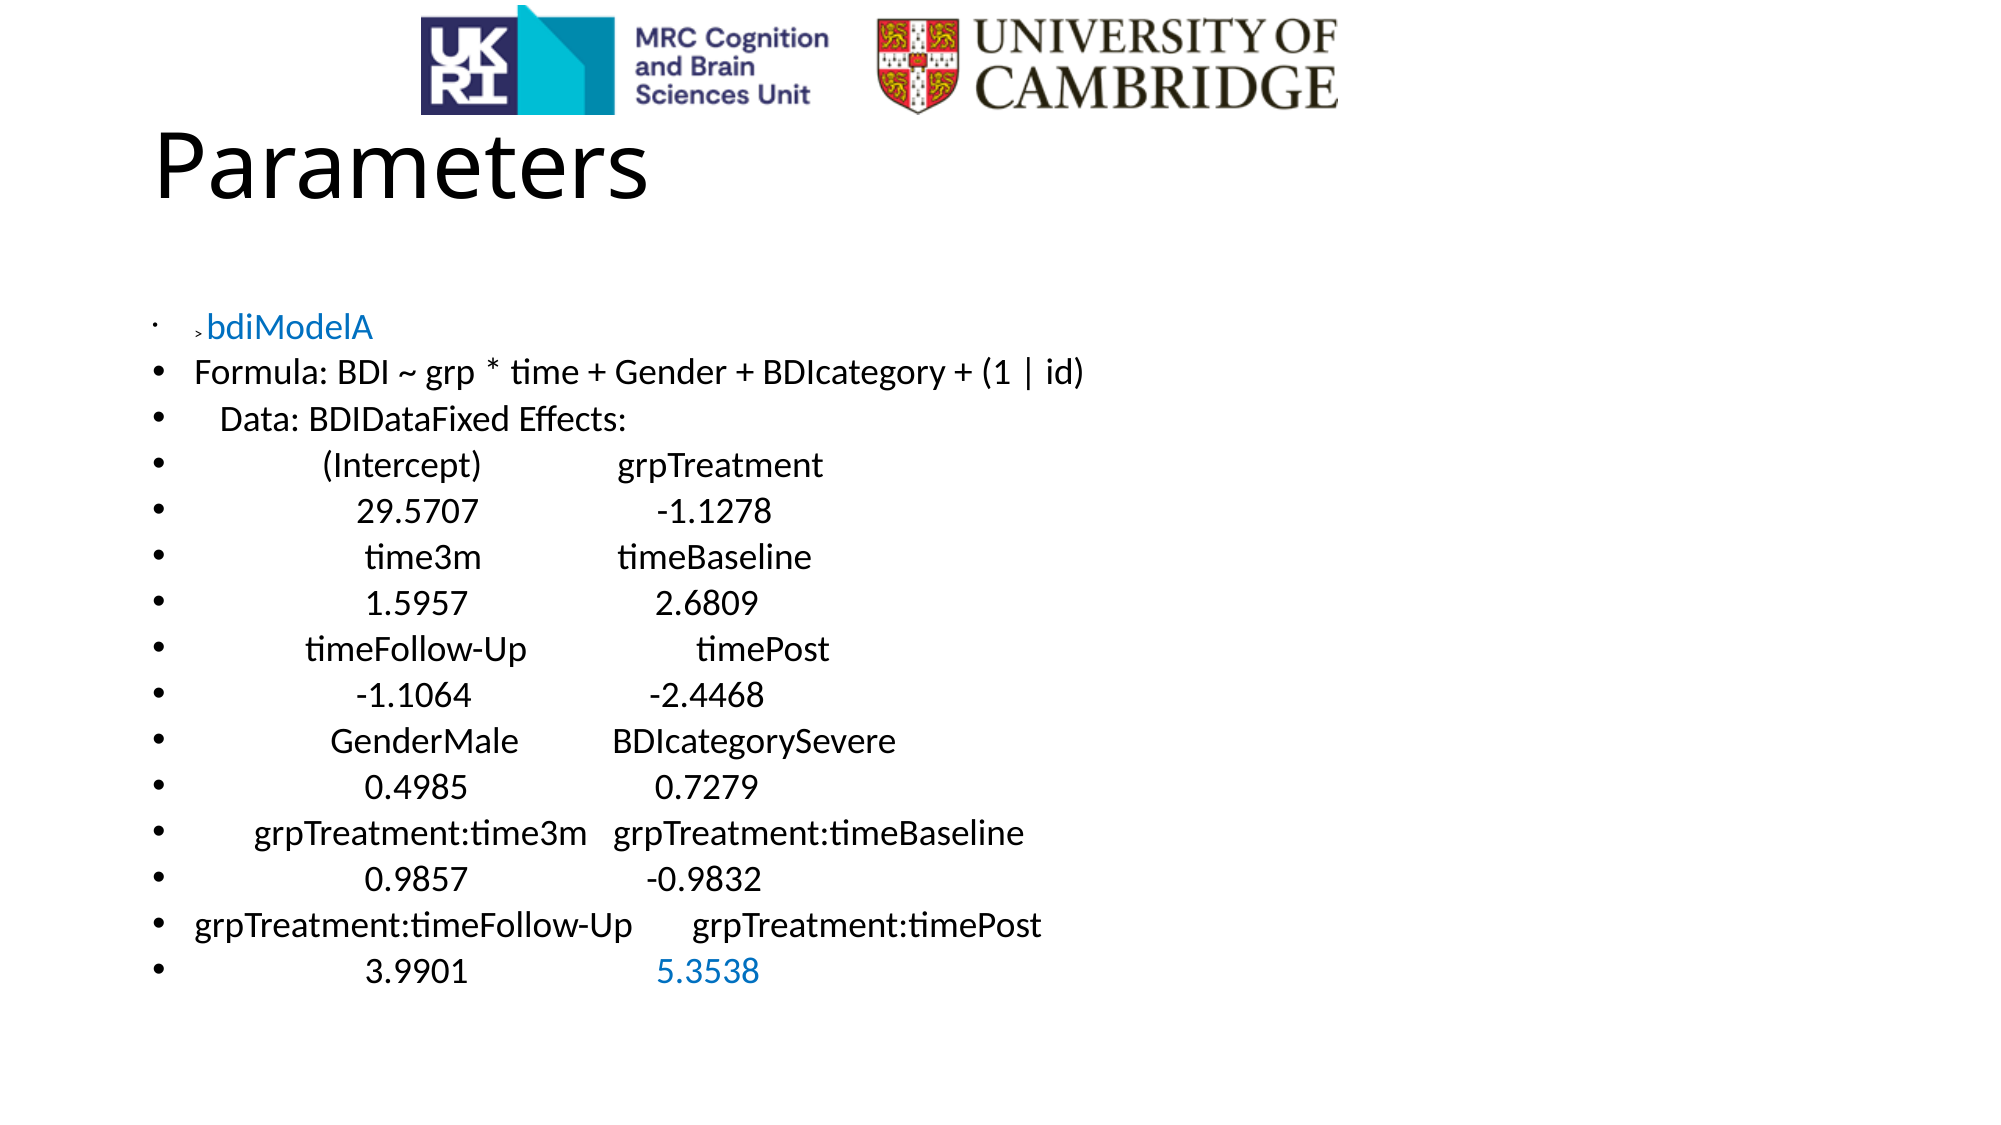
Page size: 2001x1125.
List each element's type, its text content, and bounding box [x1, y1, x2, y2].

title Parameters [137, 59, 1863, 278]
list > bdiModelA Formula: BDI ~ grp * time + Gender + BDIcategory + (1 | id) Data: BDIDataFixed Effects: (Intercept) grpTreatment 29.5707 -1.1278 time3m timeBaseline 1.5957 2.6809 timeFollow-Up timePost -1.1064 -2.4468 GenderMale BDIcategorySevere 0.4985 0.7279 grpTreatment:time3m grpTreatment:timeBaseline 0.9857 -0.9832 grpTreatment:timeFollow-Up grpTreatment:timePost 3.9901 5.3538 [137, 299, 1863, 1014]
picture [421, 5, 1338, 59]
